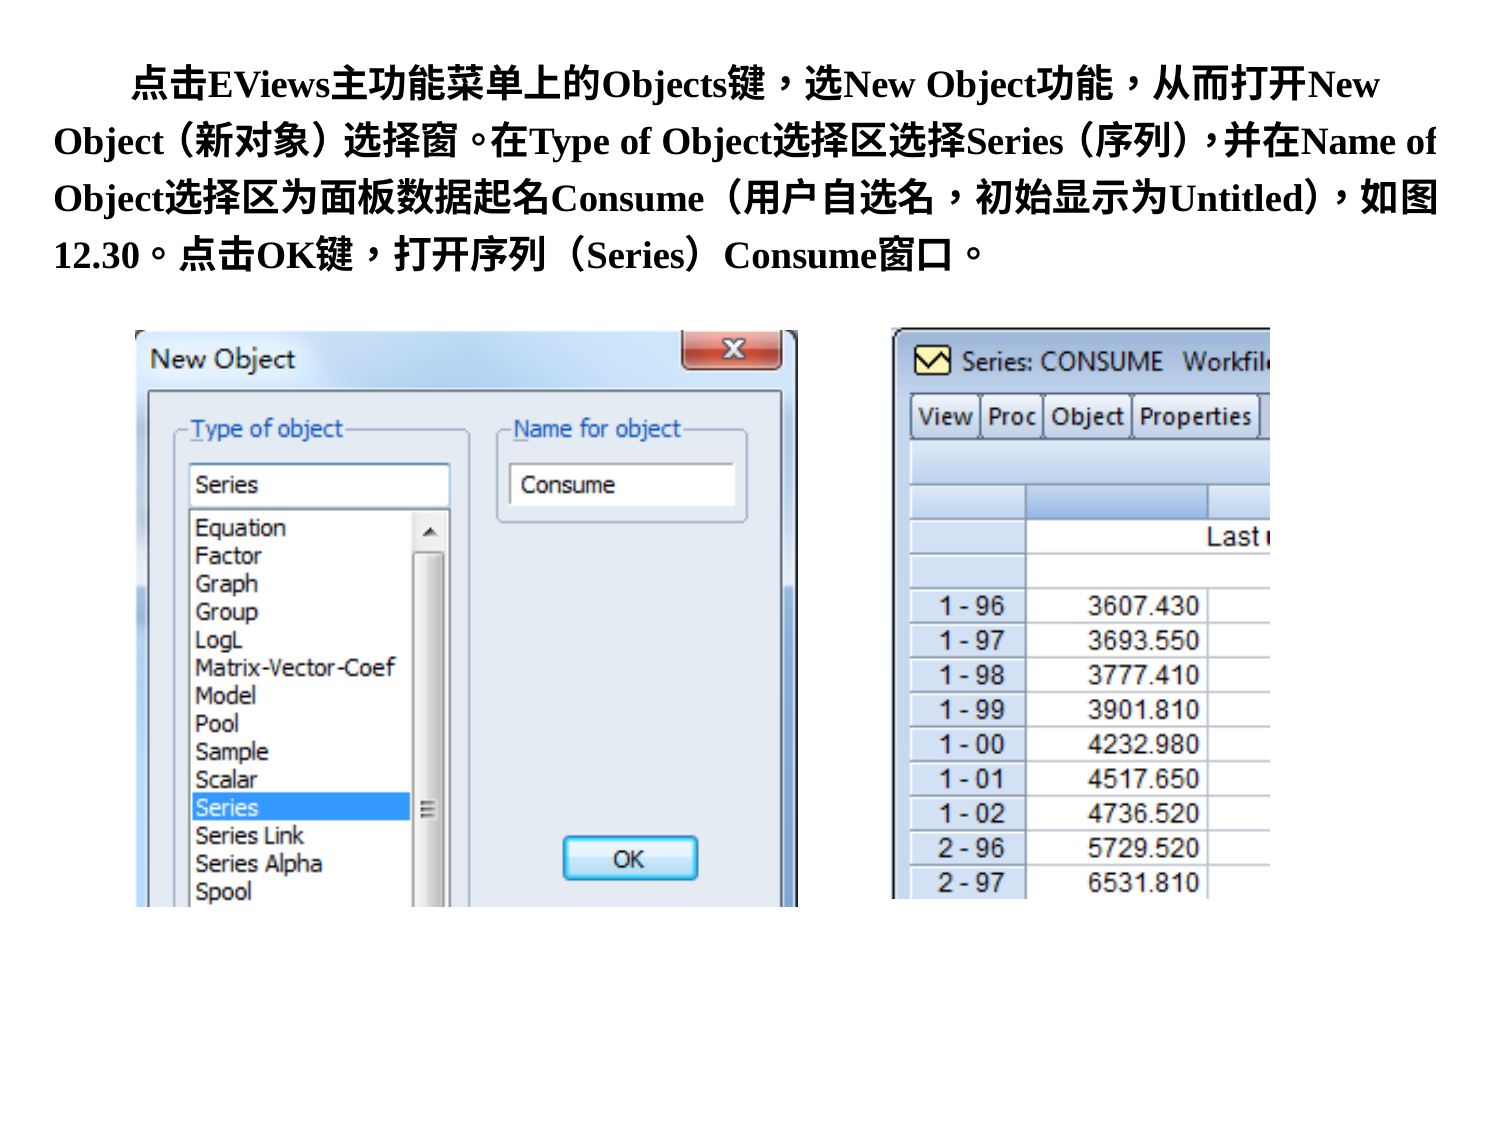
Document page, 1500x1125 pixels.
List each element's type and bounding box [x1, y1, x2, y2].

picture [52, 54, 1436, 284]
picture [891, 326, 1270, 899]
picture [135, 330, 798, 907]
